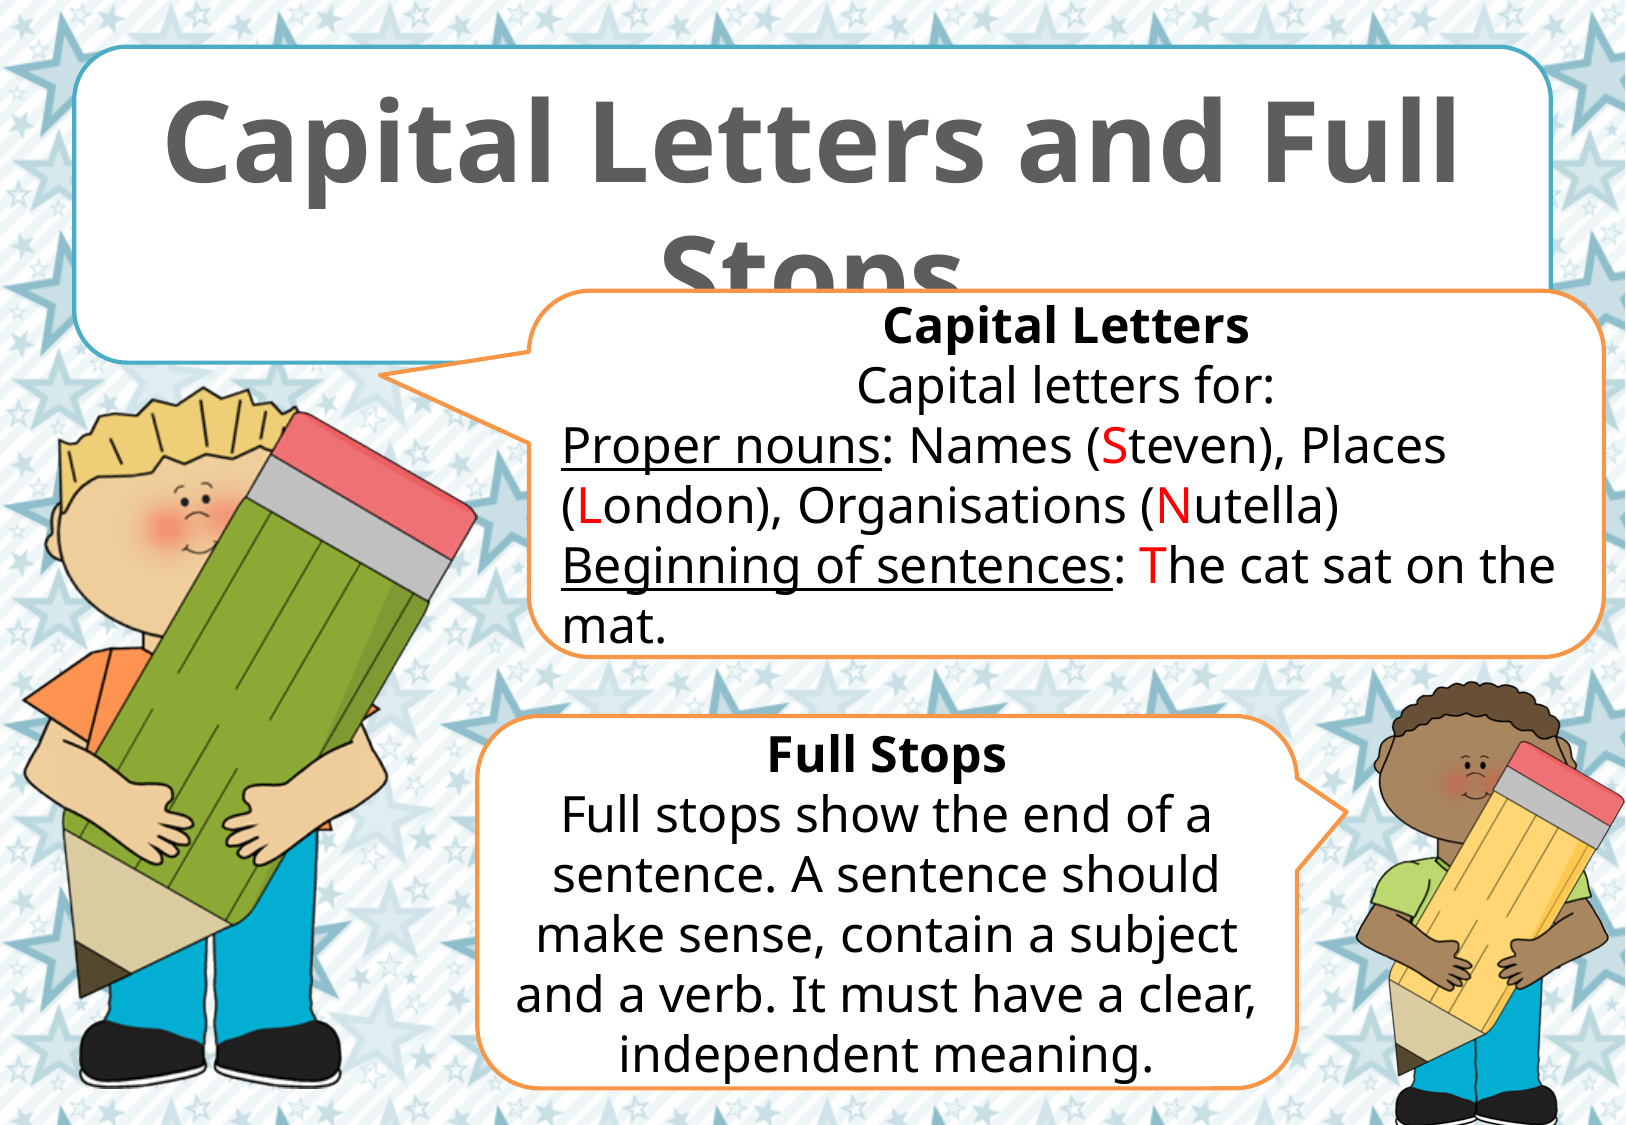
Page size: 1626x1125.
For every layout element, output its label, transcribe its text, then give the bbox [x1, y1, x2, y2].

text_box Capital Letters and Full Stops [72, 44, 1553, 365]
text_box Capital Letters Capital letters for: Proper nouns: Names (Steven), Places (London), Organisations (Nutella) Beginning of sentences: The cat sat on the mat. [377, 288, 1606, 660]
text_box Full Stops Full stops show the end of a sentence. A sentence should make sense, contain a subject and a verb. It must have a clear, independent meaning. [483, 713, 1349, 1091]
picture [0, 0, 1626, 1125]
